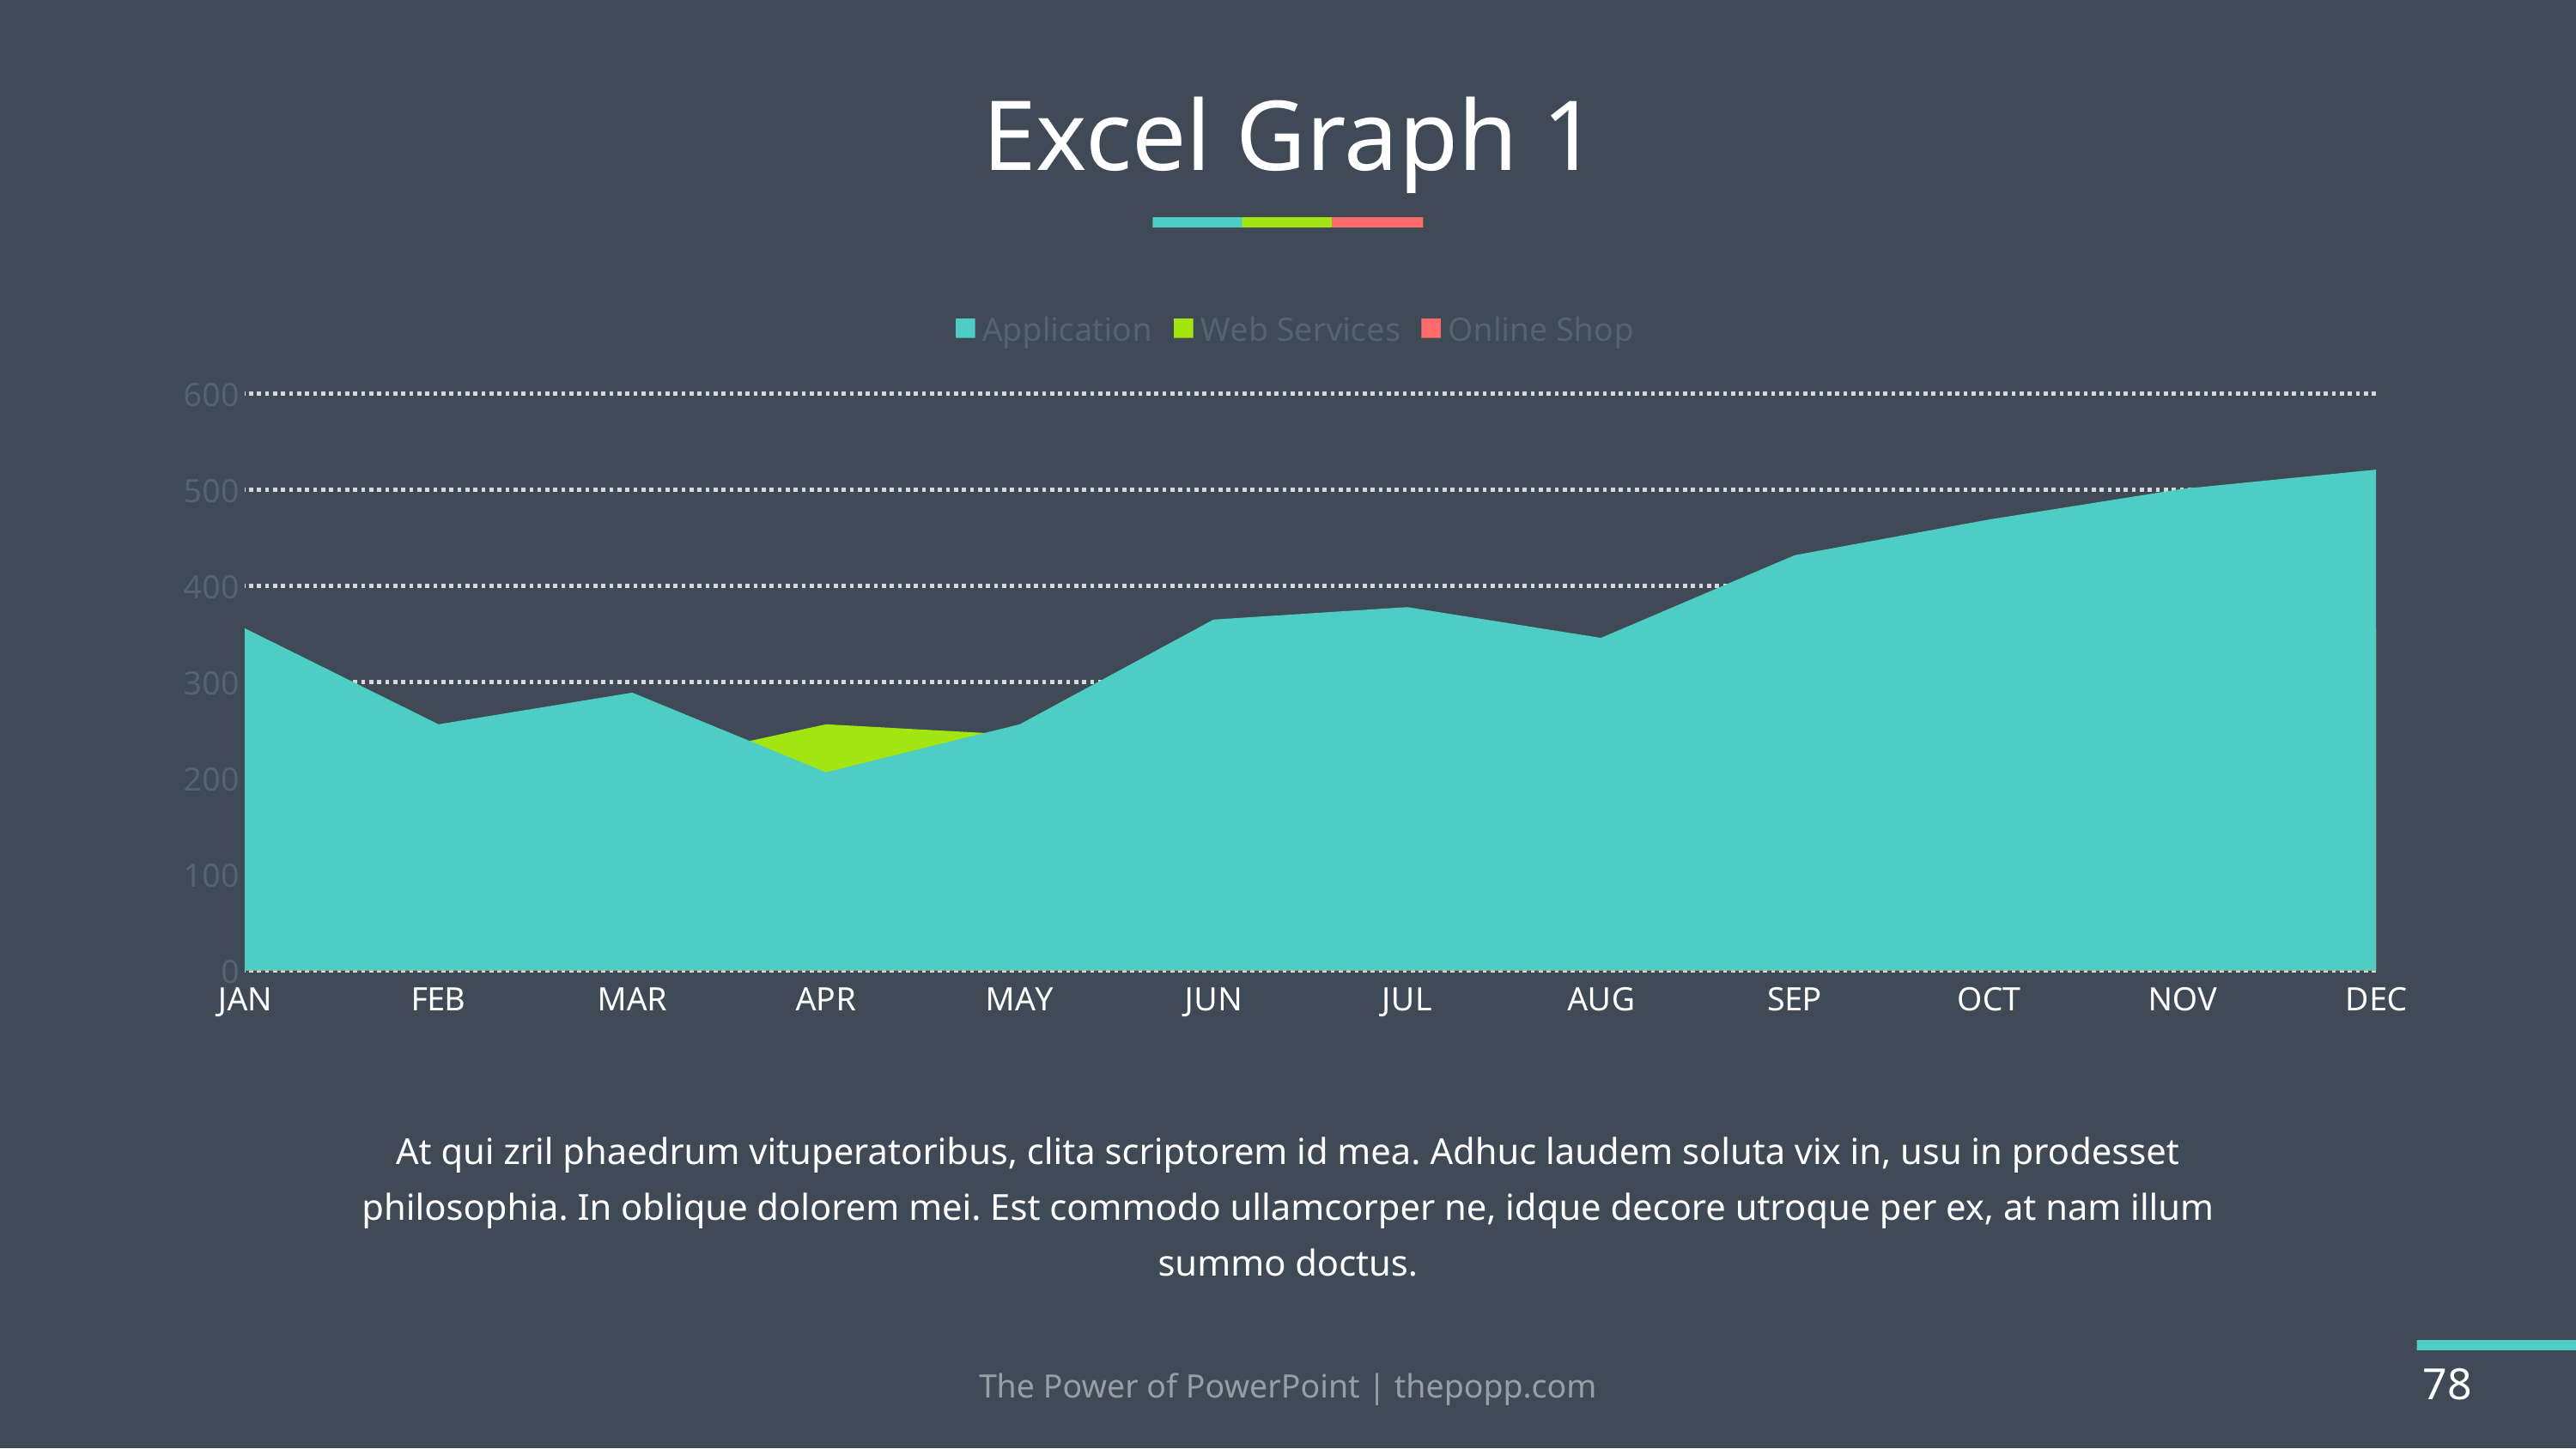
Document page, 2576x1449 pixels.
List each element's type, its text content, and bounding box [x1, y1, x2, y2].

title Excel Graph 1 [69, 49, 2512, 230]
text_box At qui zril phaedrum vituperatoribus, clita scriptorem id mea. Adhuc laudem soluta vix in, usu in prodesset philosophia. In oblique dolorem mei. Est commodo ullamcorper ne, idque decore utroque per ex, at nam illum summo doctus. [337, 1109, 2239, 1352]
chart [137, 290, 2454, 1035]
footer The Power of PowerPoint | thepopp.com [853, 1352, 1723, 1427]
slide_number 78 [2409, 1351, 2576, 1421]
